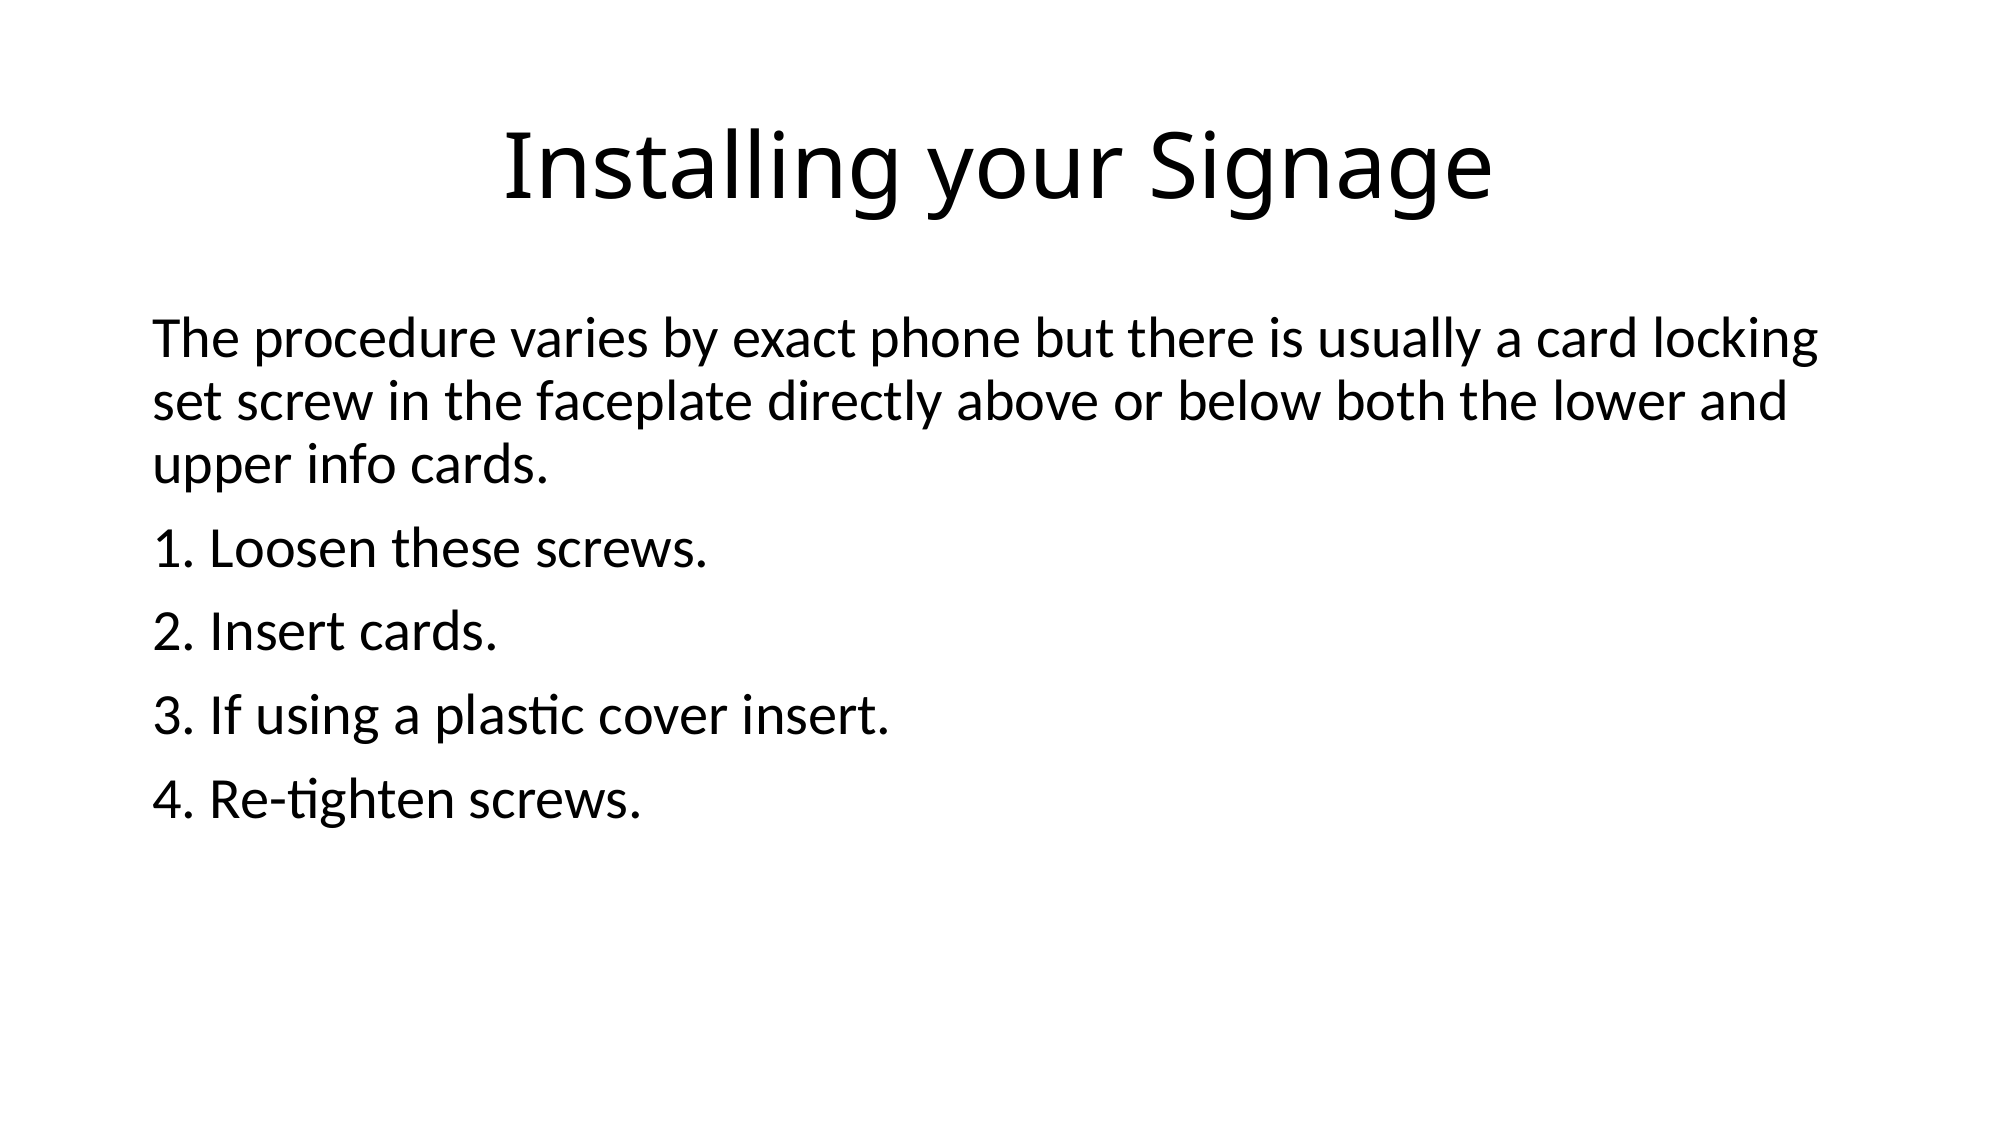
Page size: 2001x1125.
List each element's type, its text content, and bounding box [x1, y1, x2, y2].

list The procedure varies by exact phone but there is usually a card locking set screw in the faceplate directly above or below both the lower and upper info cards. 1. Loosen these screws. 2. Insert cards. 3. If using a plastic cover insert. 4. Re-tighten screws. [137, 299, 1863, 1014]
title Installing your Signage [137, 59, 1863, 278]
